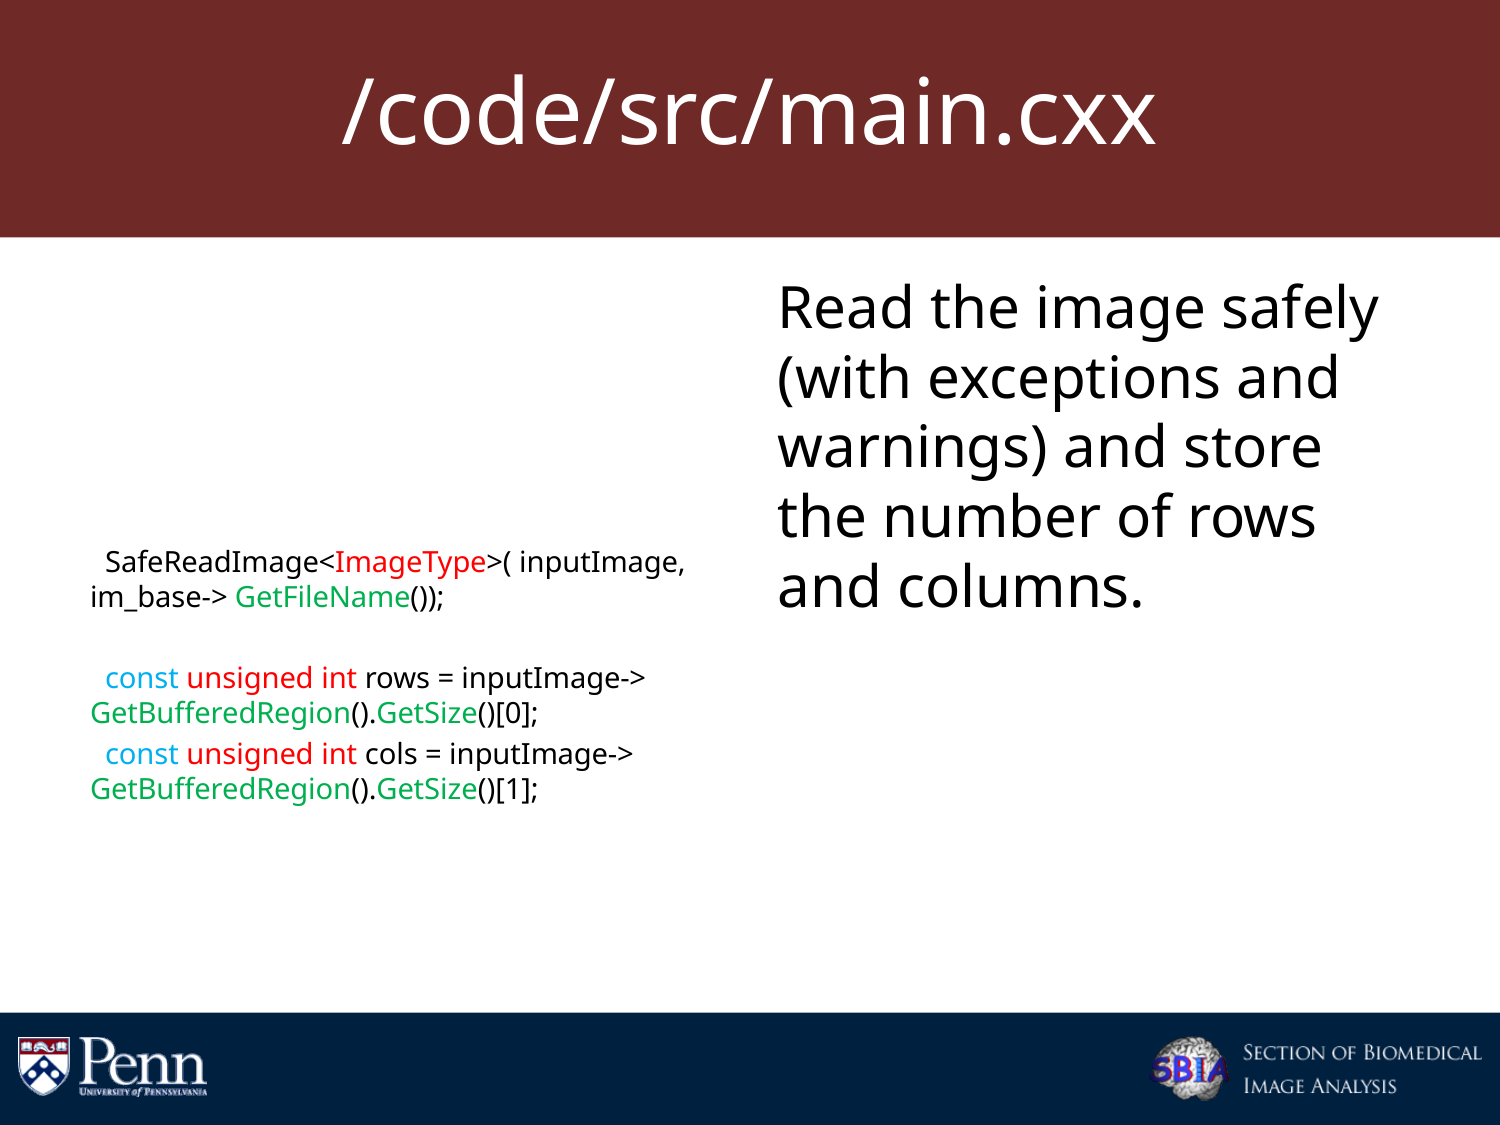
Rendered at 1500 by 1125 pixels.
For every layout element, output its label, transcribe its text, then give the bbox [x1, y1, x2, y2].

list typedef float PixelType; typedef itk::Image< PixelType, 2 > ImageType; ImageType::Pointer inputImage = ImageType::New(); SafeReadImage<ImageType>( inputImage, im_base-> GetFileName()); const unsigned int rows = inputImage-> GetBufferedRegion().GetSize()[0]; const unsigned int cols = inputImage-> GetBufferedRegion().GetSize()[1]; typedef vnl_matrix< PixelType > MatrixType; vnl_matrix_ref< PixelType > inputMatrix(rows, cols, inputImage-> GetBufferPointer() ); [75, 262, 738, 1013]
list Read the image safely (with exceptions and warnings) and store the number of rows and columns. [762, 262, 1425, 1013]
picture [18, 1037, 207, 1097]
picture [1149, 1035, 1482, 1102]
title /code/src/main.cxx [75, 45, 1425, 238]
